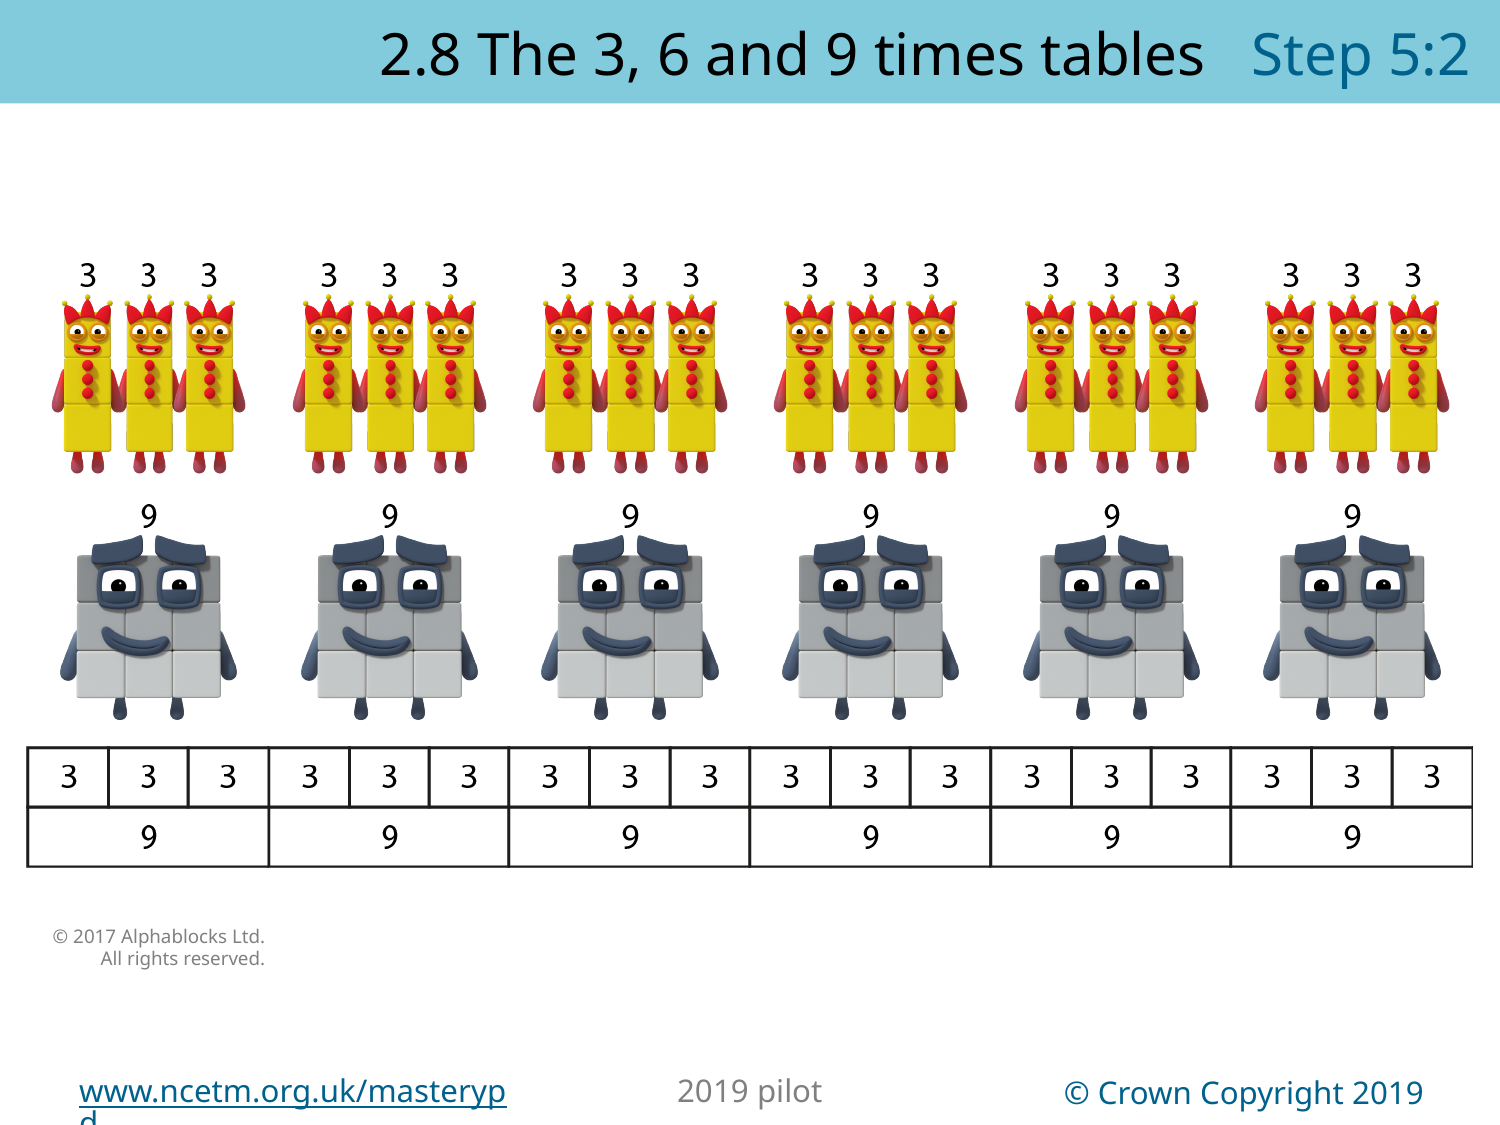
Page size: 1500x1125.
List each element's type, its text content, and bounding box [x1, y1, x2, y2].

picture [26, 256, 1473, 869]
list 2.8 The 3, 6 and 9 times tables Step 5:2 [0, 0, 1500, 104]
text_box © 2017 Alphablocks Ltd. All rights reserved. [37, 916, 280, 977]
